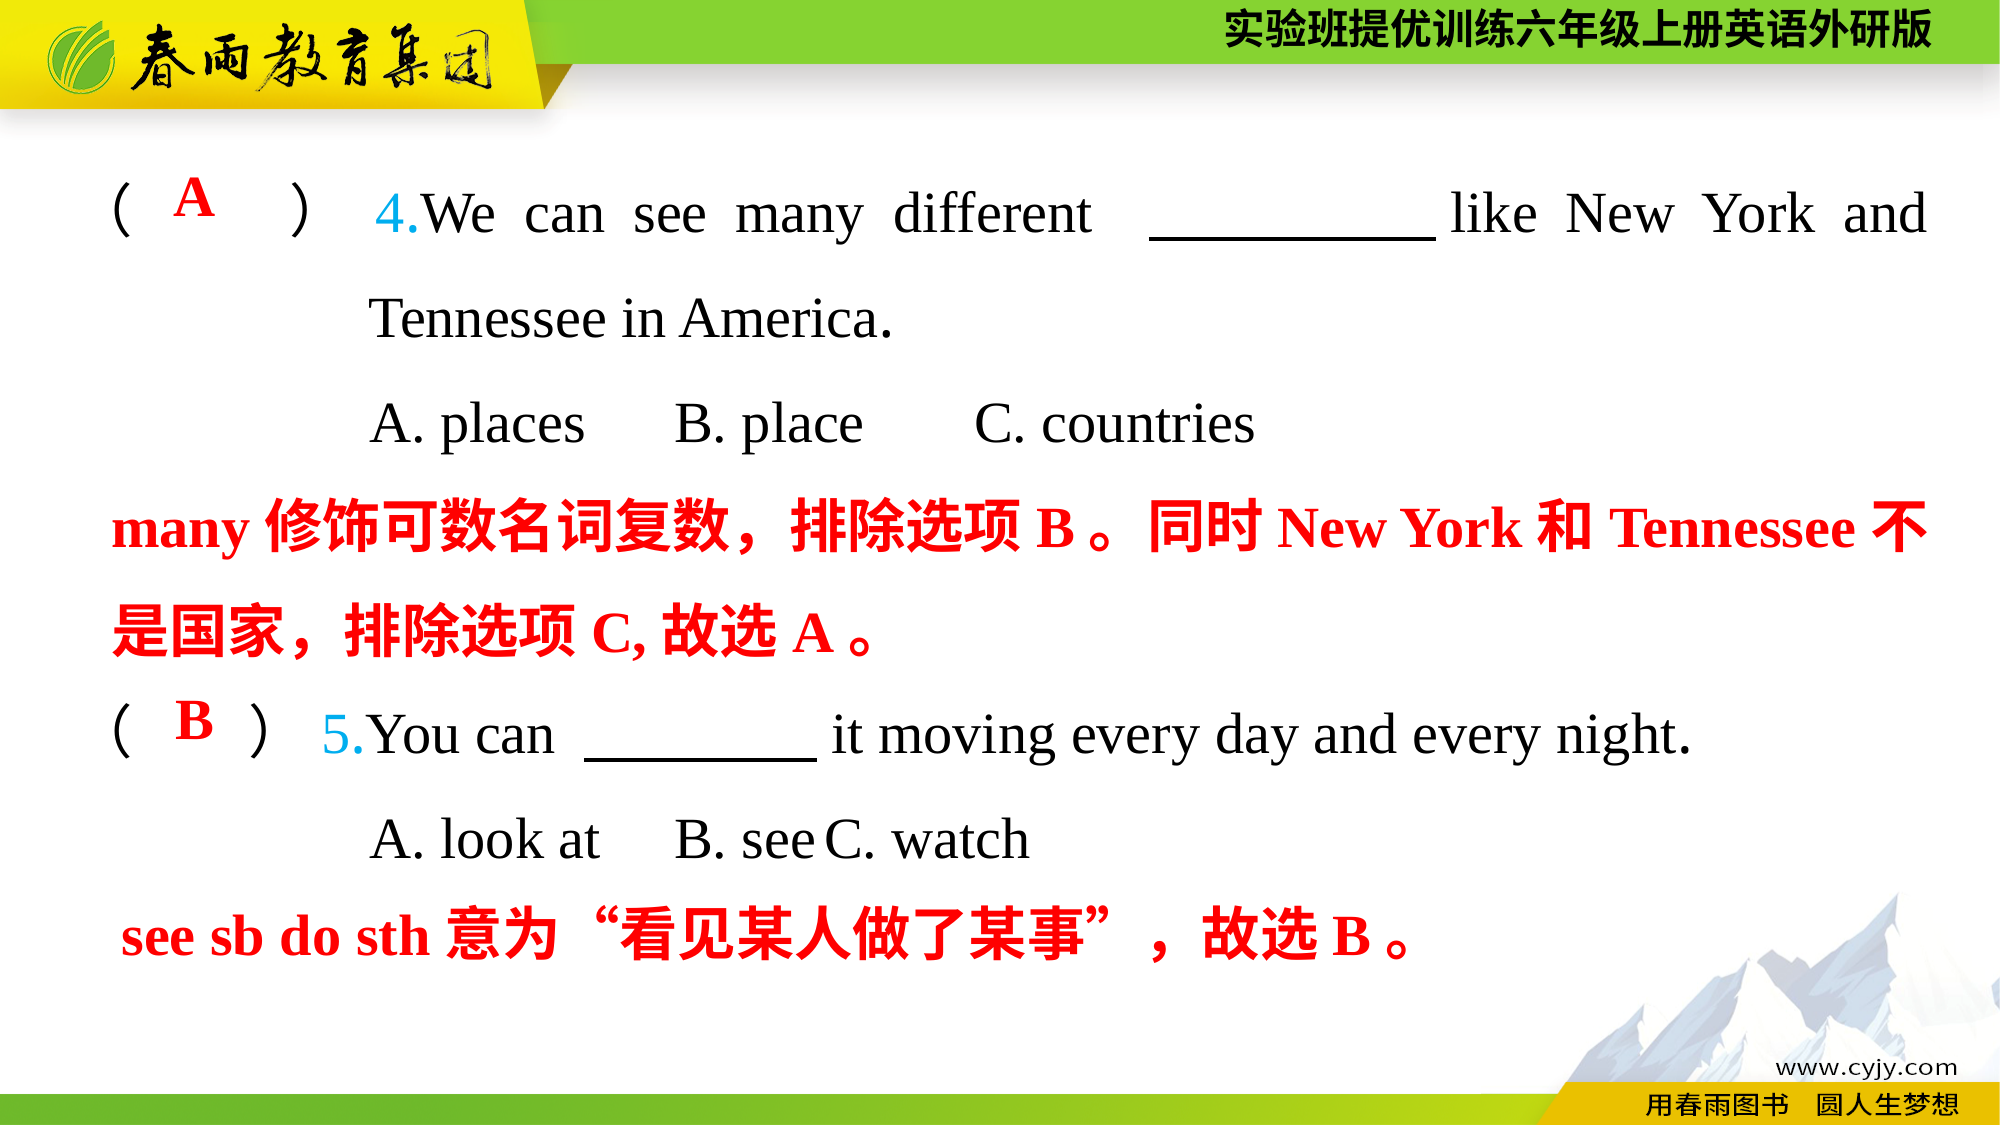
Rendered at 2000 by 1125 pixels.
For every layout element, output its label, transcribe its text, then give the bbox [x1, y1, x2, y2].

list （ ）4.We can see many different like New York and Tennessee in America. A. places B. place C. countries [59, 131, 1944, 465]
text_box B [161, 673, 221, 759]
text_box see sb do sth意为“看见某人做了某事”，故选B。 [106, 854, 1945, 975]
text_box （ ）5.You can it moving every day and every night. A. look at B. see C. watch [59, 652, 1944, 878]
text_box many修饰可数名词复数，排除选项B。同时New York和Tennessee不是国家，排除选项C,故选A。 [96, 446, 1944, 652]
text_box A [158, 151, 244, 236]
picture [0, 0, 2000, 1125]
